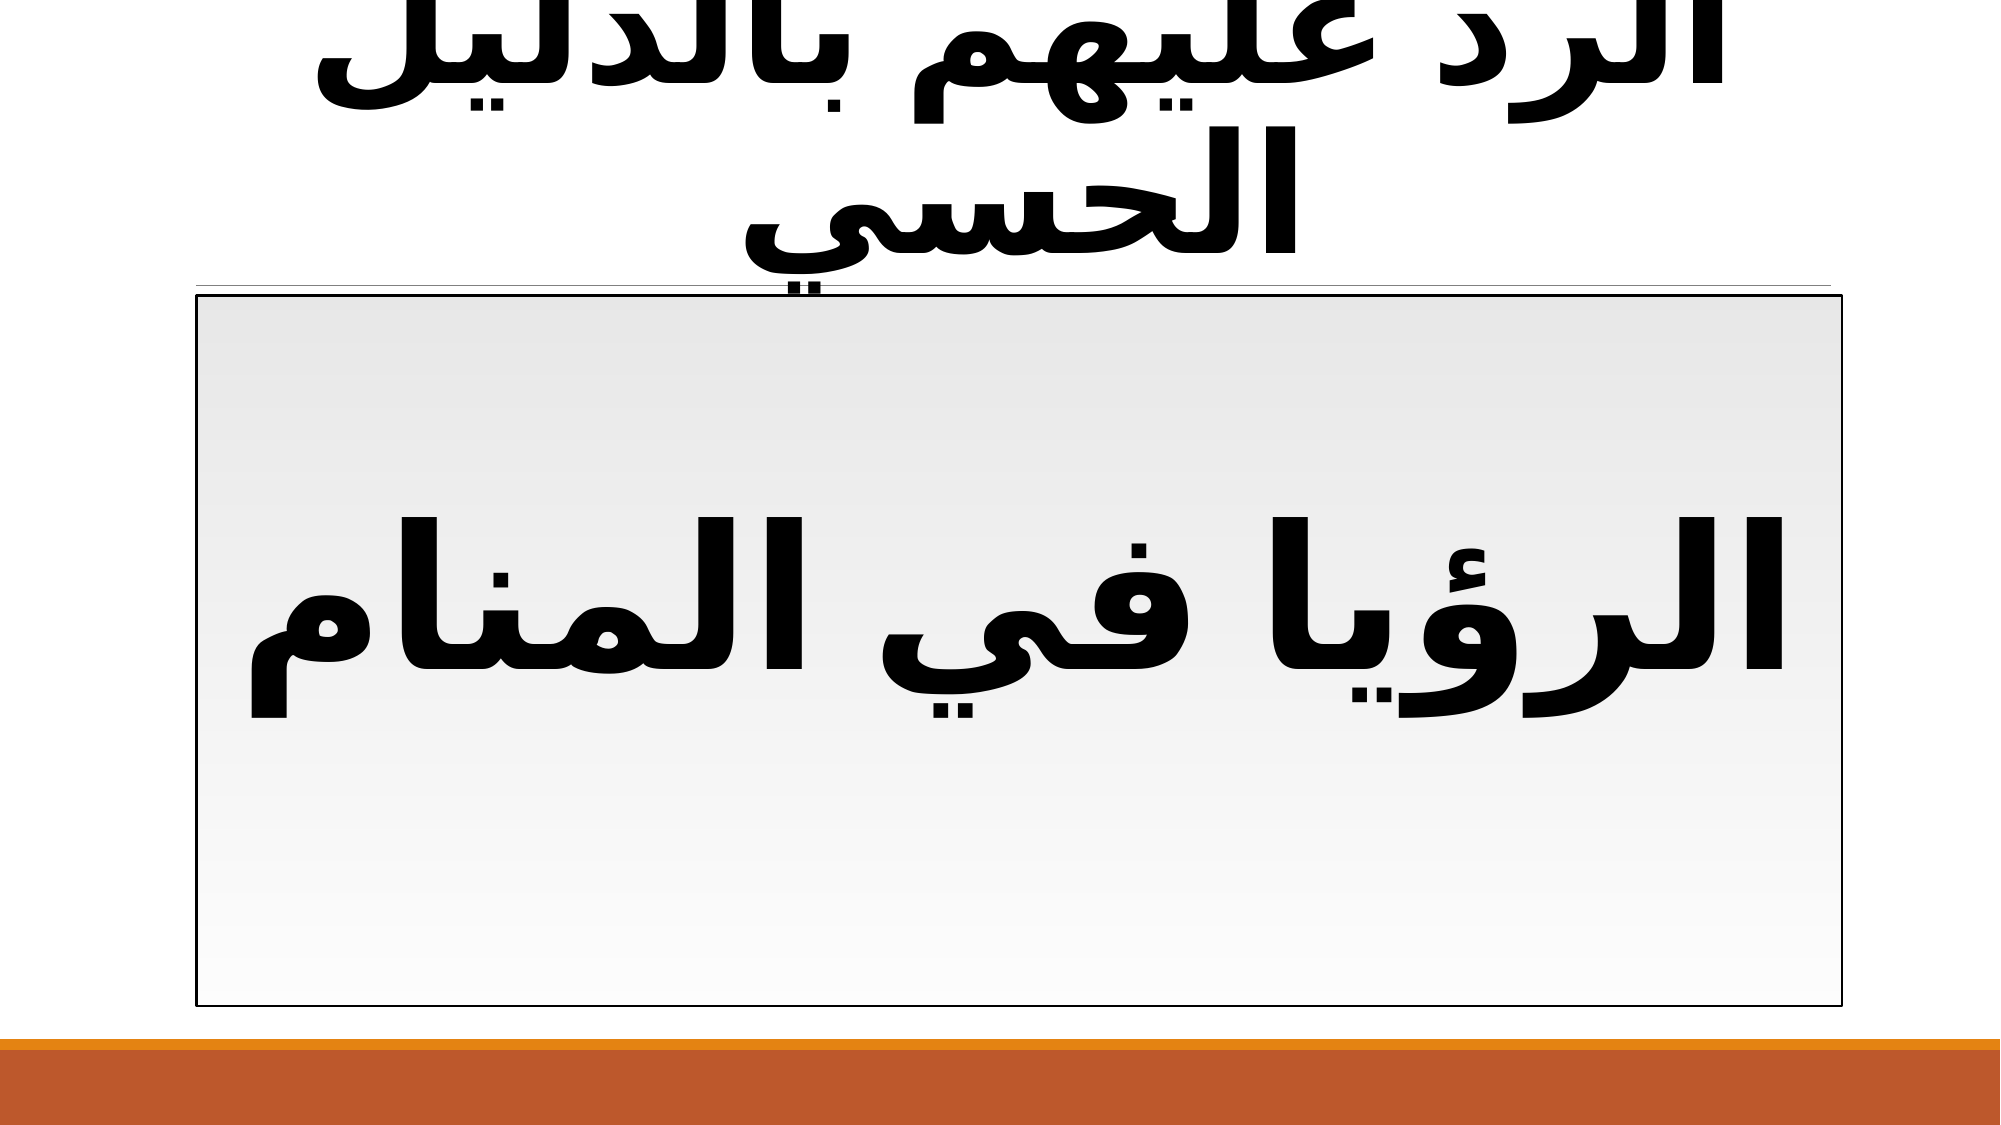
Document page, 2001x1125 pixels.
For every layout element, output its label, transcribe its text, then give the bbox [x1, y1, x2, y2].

list الرؤيا في المنام [195, 294, 1843, 1007]
title الرد عليهم بالدليل الحسي [232, 44, 1813, 294]
